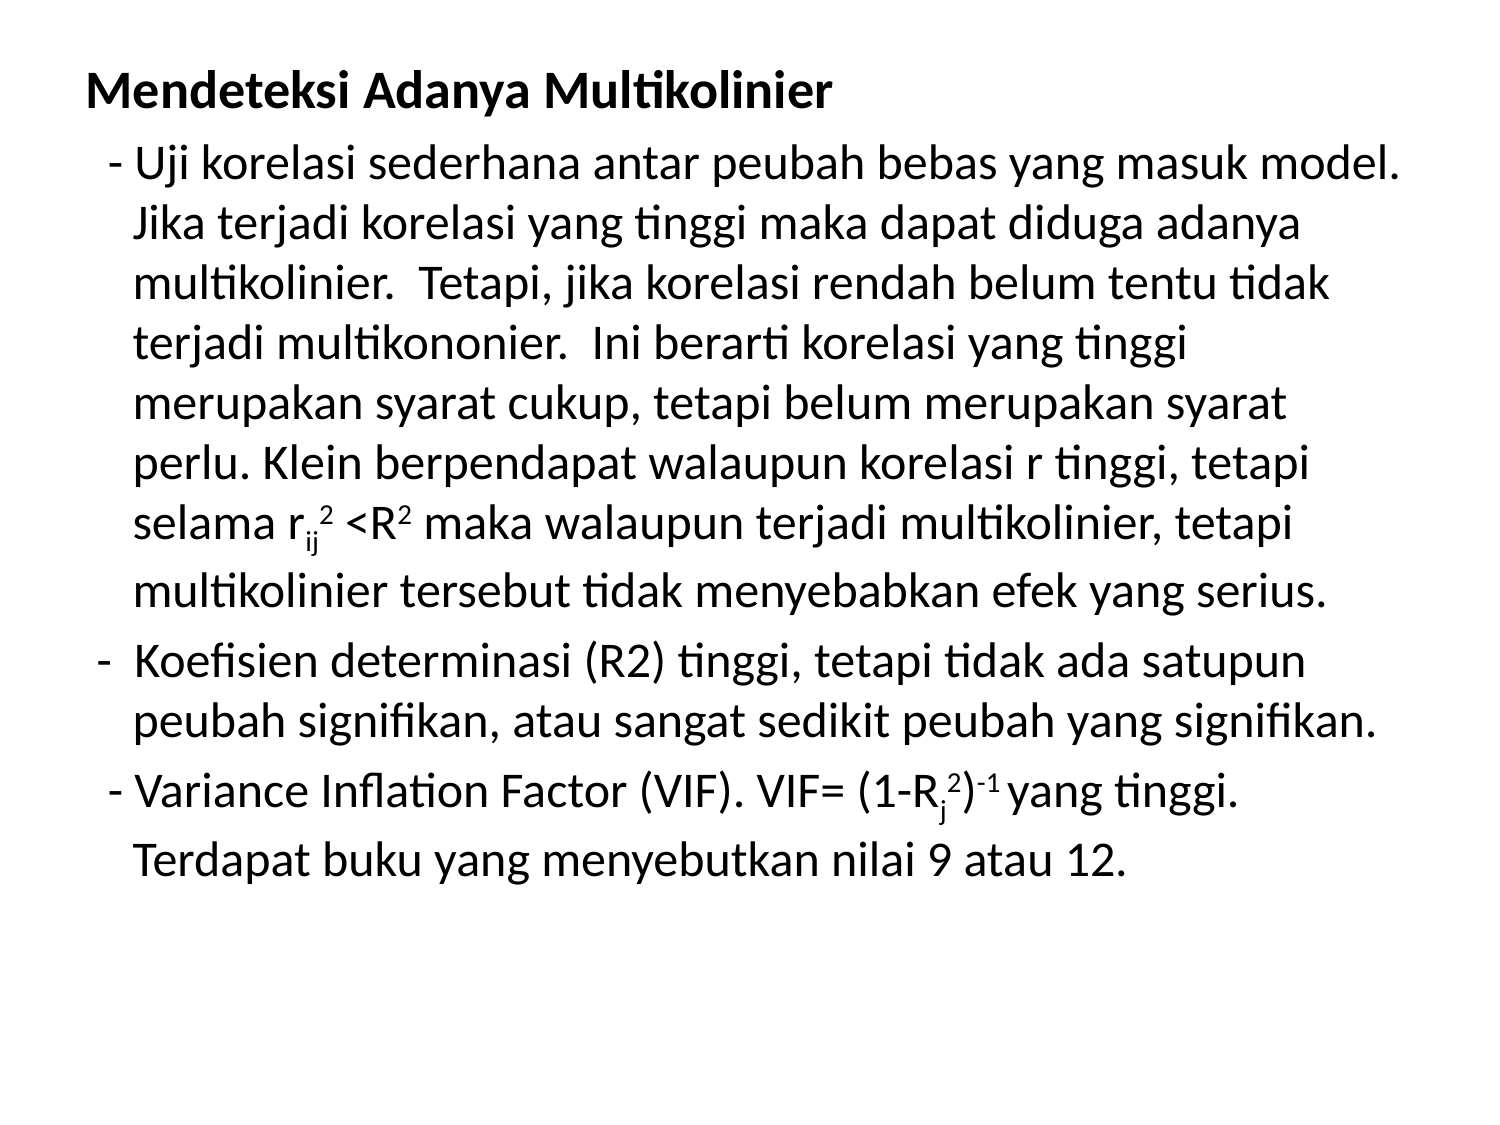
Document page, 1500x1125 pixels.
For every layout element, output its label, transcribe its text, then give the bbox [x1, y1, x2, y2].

list Mendeteksi Adanya Multikolinier - Uji korelasi sederhana antar peubah bebas yang masuk model. Jika terjadi korelasi yang tinggi maka dapat diduga adanya multikolinier. Tetapi, jika korelasi rendah belum tentu tidak terjadi multikononier. Ini berarti korelasi yang tinggi merupakan syarat cukup, tetapi belum merupakan syarat perlu. Klein berpendapat walaupun korelasi r tinggi, tetapi selama rij2 <R2 maka walaupun terjadi multikolinier, tetapi multikolinier tersebut tidak menyebabkan efek yang serius. - Koefisien determinasi (R2) tinggi, tetapi tidak ada satupun peubah signifikan, atau sangat sedikit peubah yang signifikan. - Variance Inflation Factor (VIF). VIF= (1-Rj2)-1 yang tinggi. Terdapat buku yang menyebutkan nilai 9 atau 12. [70, 46, 1421, 1079]
